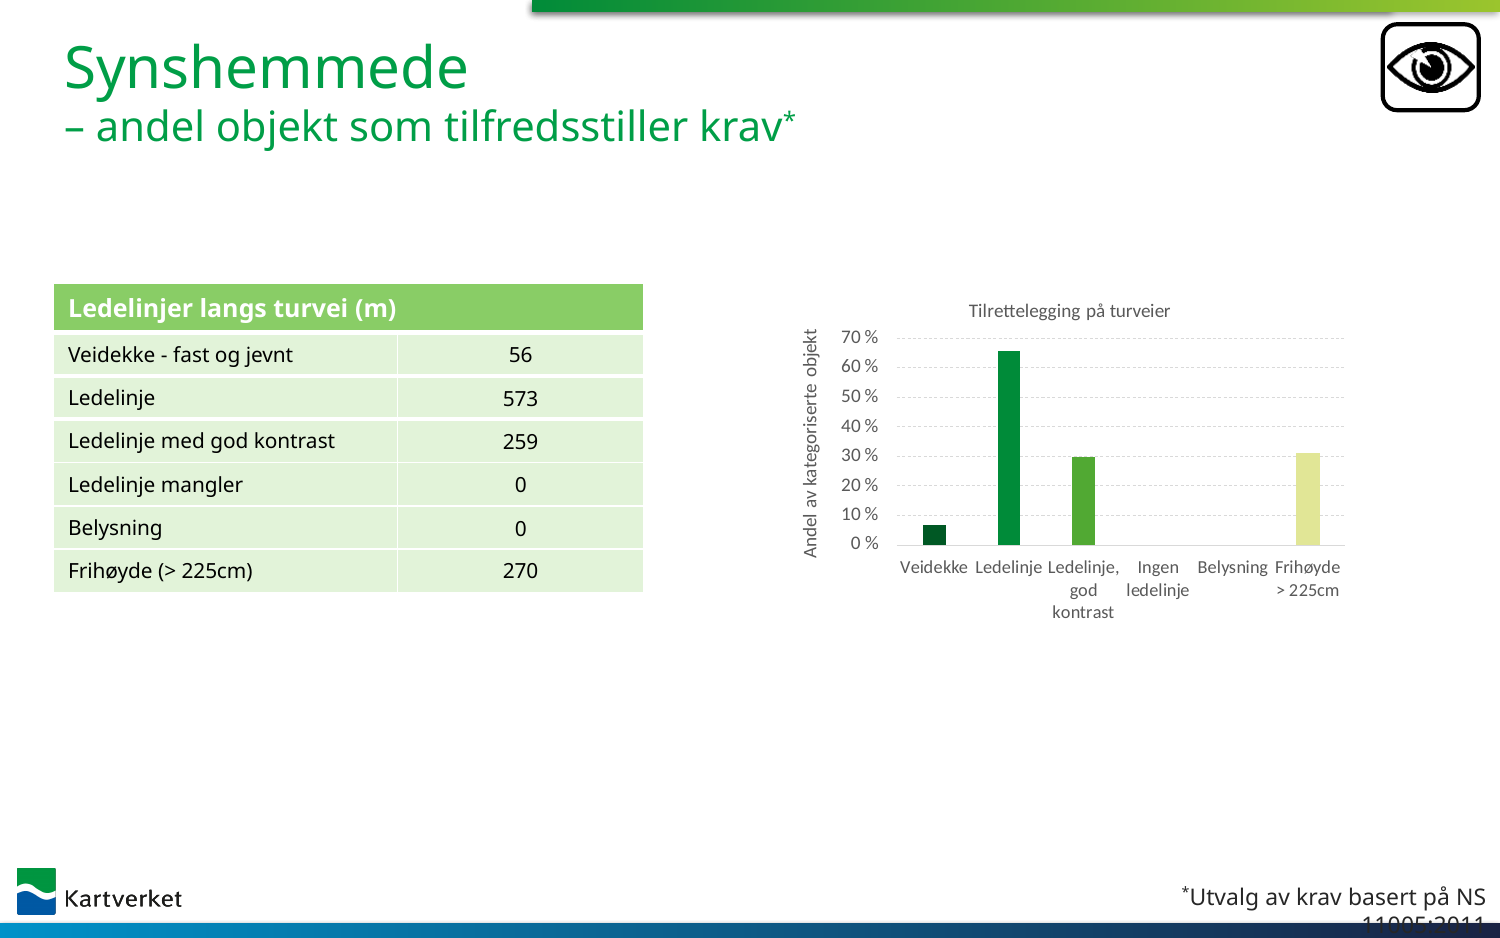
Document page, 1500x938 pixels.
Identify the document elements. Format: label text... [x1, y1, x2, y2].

picture [791, 291, 1348, 630]
table_cell 0 [398, 507, 643, 548]
table_cell 0 [398, 463, 643, 505]
table_cell 56 [398, 335, 643, 374]
table_cell 573 [398, 378, 643, 417]
table_header Ledelinjer langs turvei (m) [54, 284, 643, 330]
table_cell 270 [398, 550, 643, 592]
table_cell Ledelinje mangler [54, 463, 397, 505]
table_cell Ledelinje med god kontrast [54, 421, 397, 462]
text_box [1382, 24, 1480, 111]
table_cell Veidekke - fast og jevnt [54, 335, 397, 374]
table_cell Frihøyde (> 225cm) [54, 550, 397, 592]
table_cell Belysning [54, 507, 397, 548]
text_box *Utvalg av krav basert på NS 11005:2011 [1068, 873, 1500, 938]
table_cell 259 [398, 421, 643, 462]
table_cell Ledelinje [54, 378, 397, 417]
text_box Synshemmede – andel objekt som tilfredsstiller krav* [49, 24, 1431, 158]
